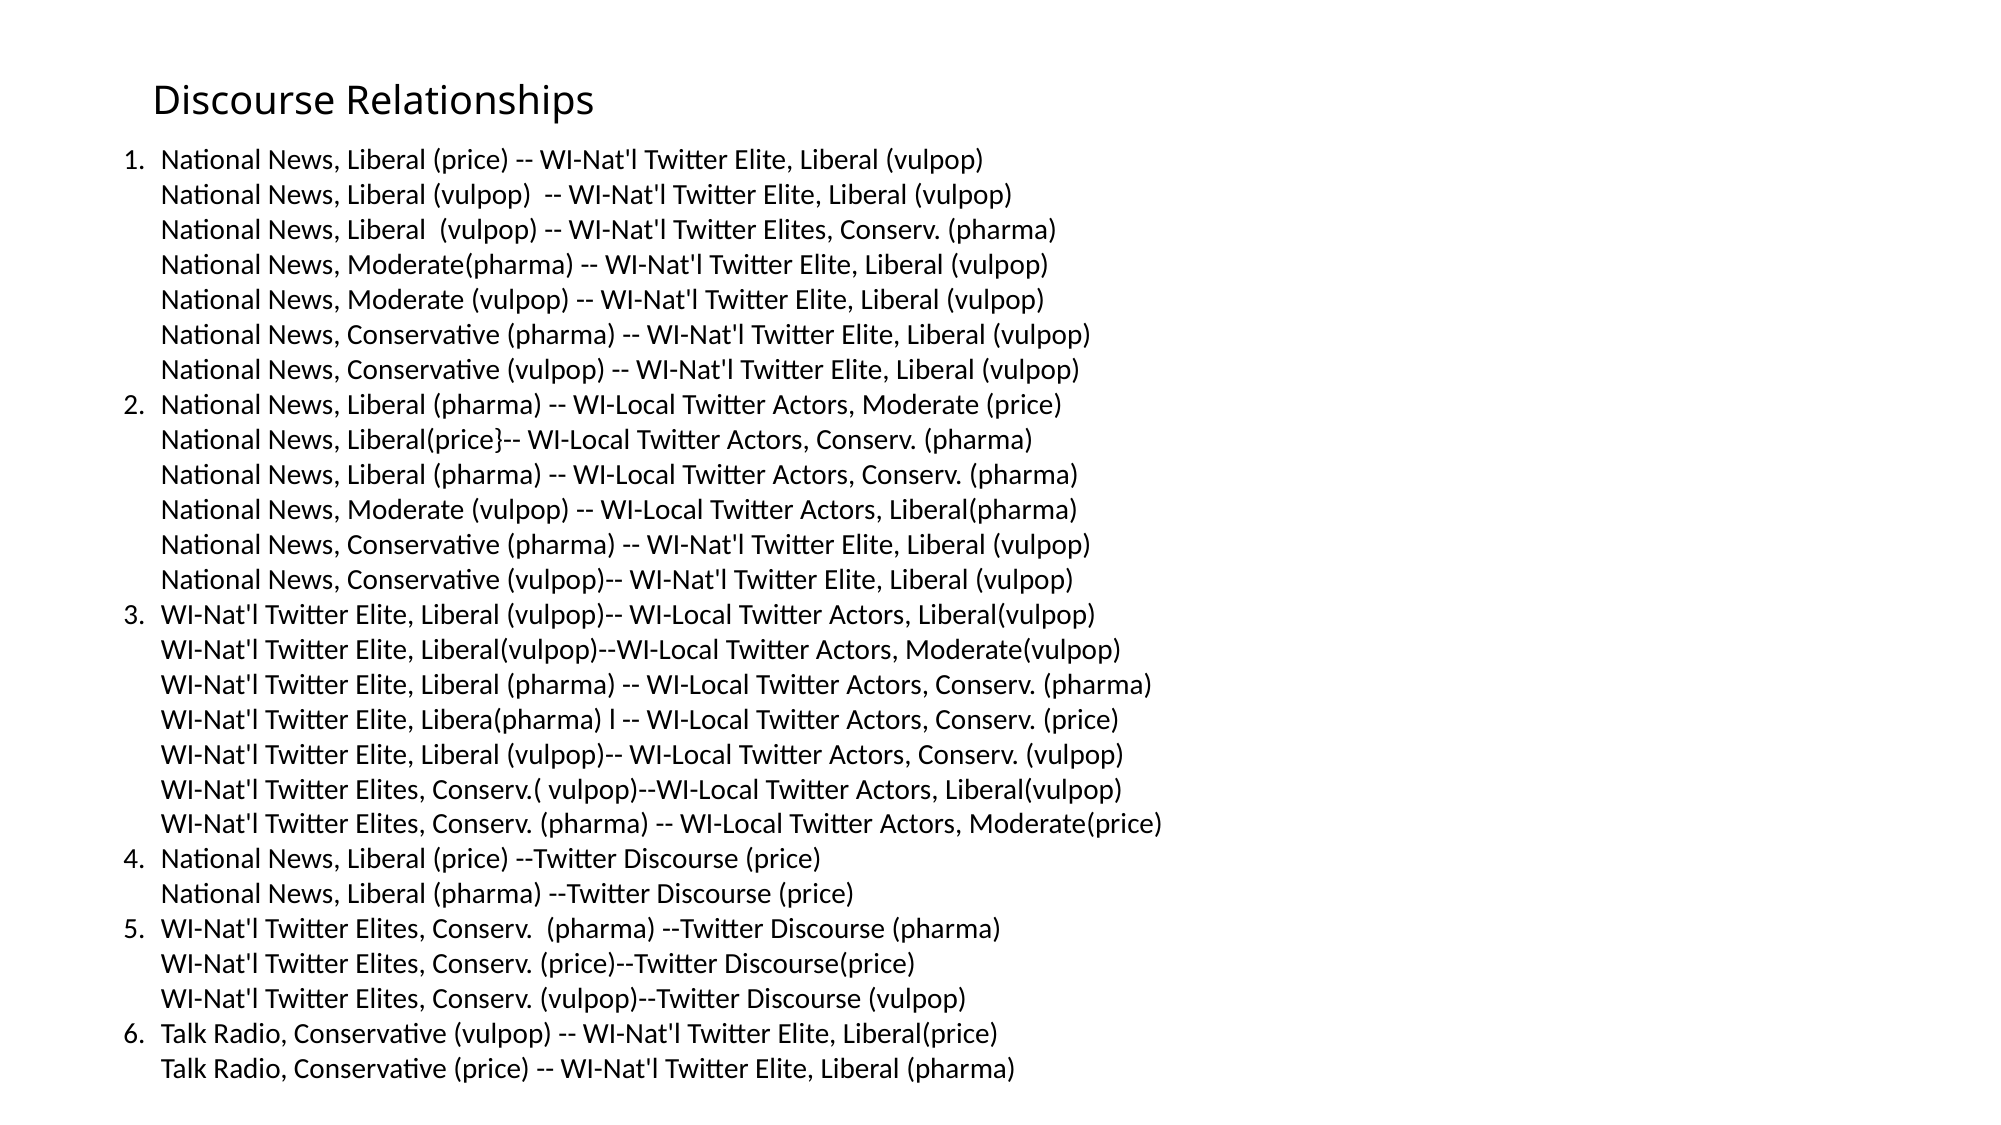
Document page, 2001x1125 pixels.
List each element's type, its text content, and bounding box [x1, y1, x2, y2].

title Discourse Relationships [137, 59, 685, 133]
text_box National News, Liberal (price) -- WI-Nat'l Twitter Elite, Liberal (vulpop) National News, Liberal (vulpop) -- WI-Nat'l Twitter Elite, Liberal (vulpop) National News, Liberal (vulpop) -- WI-Nat'l Twitter Elites, Conserv. (pharma) National News, Moderate(pharma) -- WI-Nat'l Twitter Elite, Liberal (vulpop) National News, Moderate (vulpop) -- WI-Nat'l Twitter Elite, Liberal (vulpop) National News, Conservative (pharma) -- WI-Nat'l Twitter Elite, Liberal (vulpop) National News, Conservative (vulpop) -- WI-Nat'l Twitter Elite, Liberal (vulpop) National News, Liberal (pharma) -- WI-Local Twitter Actors, Moderate (price) National News, Liberal(price}-- WI-Local Twitter Actors, Conserv. (pharma) National News, Liberal (pharma) -- WI-Local Twitter Actors, Conserv. (pharma) National News, Moderate (vulpop) -- WI-Local Twitter Actors, Liberal(pharma) National News, Conservative (pharma) -- WI-Nat'l Twitter Elite, Liberal (vulpop) National News, Conservative (vulpop)-- WI-Nat'l Twitter Elite, Liberal (vulpop) WI-Nat'l Twitter Elite, Liberal (vulpop)-- WI-Local Twitter Actors, Liberal(vulpop) WI-Nat'l Twitter Elite, Liberal(vulpop)--WI-Local Twitter Actors, Moderate(vulpop) WI-Nat'l Twitter Elite, Liberal (pharma) -- WI-Local Twitter Actors, Conserv. (pharma) WI-Nat'l Twitter Elite, Libera(pharma) l -- WI-Local Twitter Actors, Conserv. (price) WI-Nat'l Twitter Elite, Liberal (vulpop)-- WI-Local Twitter Actors, Conserv. (vulpop) WI-Nat'l Twitter Elites, Conserv.( vulpop)--WI-Local Twitter Actors, Liberal(vulpop) WI-Nat'l Twitter Elites, Conserv. (pharma) -- WI-Local Twitter Actors, Moderate(price) National News, Liberal (price) --Twitter Discourse (price) National News, Liberal (pharma) --Twitter Discourse (price) WI-Nat'l Twitter Elites, Conserv. (pharma) --Twitter Discourse (pharma) WI-Nat'l Twitter Elites, Conserv. (price)--Twitter Discourse(price) WI-Nat'l Twitter Elites, Conserv. (vulpop)--Twitter Discourse (vulpop) Talk Radio, Conservative (vulpop) -- WI-Nat'l Twitter Elite, Liberal(price) Talk Radio, Conservative (price) -- WI-Nat'l Twitter Elite, Liberal (pharma) [108, 133, 1179, 1092]
